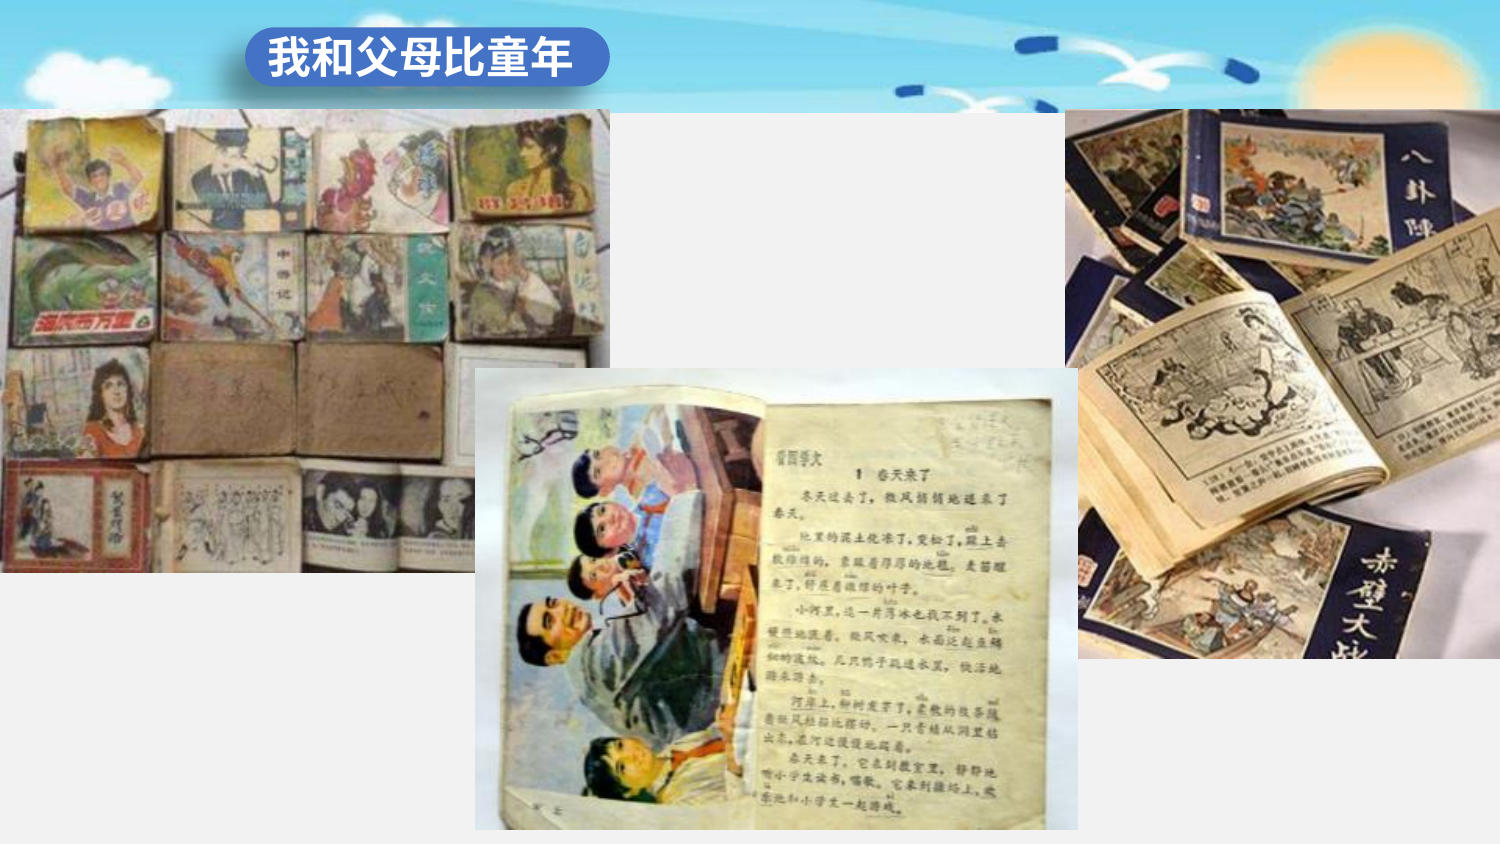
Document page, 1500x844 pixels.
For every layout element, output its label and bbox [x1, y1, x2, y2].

text_box [245, 23, 662, 89]
picture [0, 0, 1500, 830]
